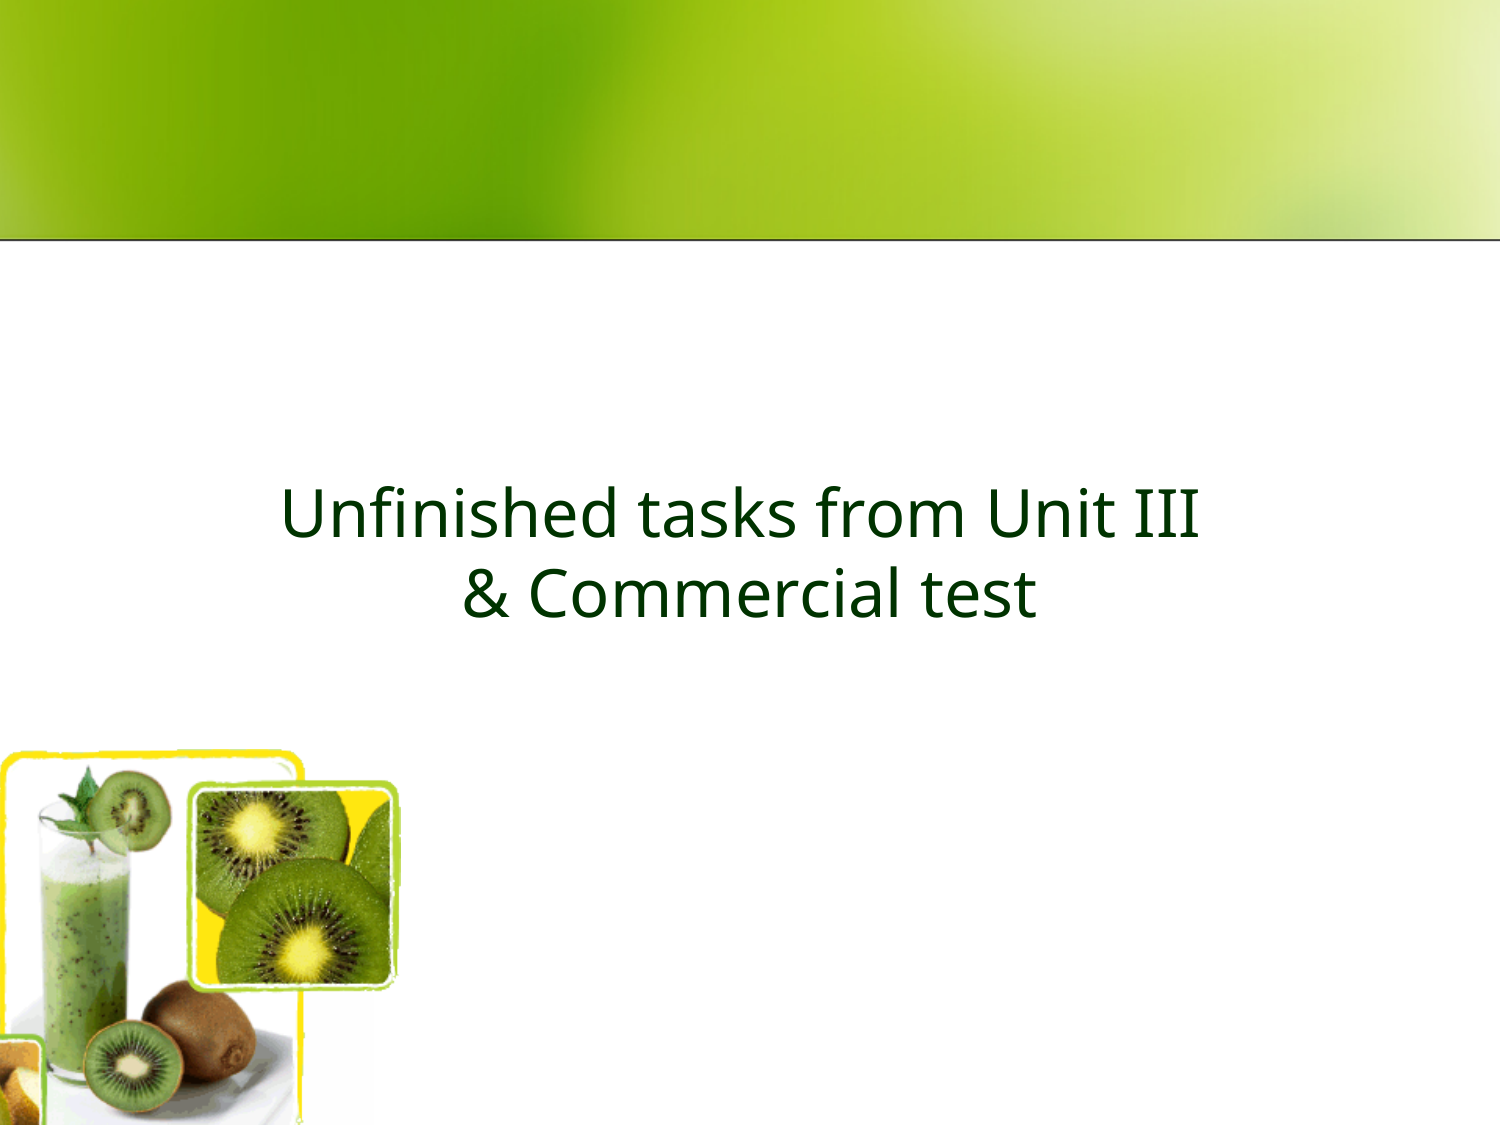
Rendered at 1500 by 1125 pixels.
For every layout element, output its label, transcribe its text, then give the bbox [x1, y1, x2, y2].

title Unfinished tasks from Unit III & Commercial test [62, 398, 1438, 704]
picture [0, 0, 1500, 1125]
